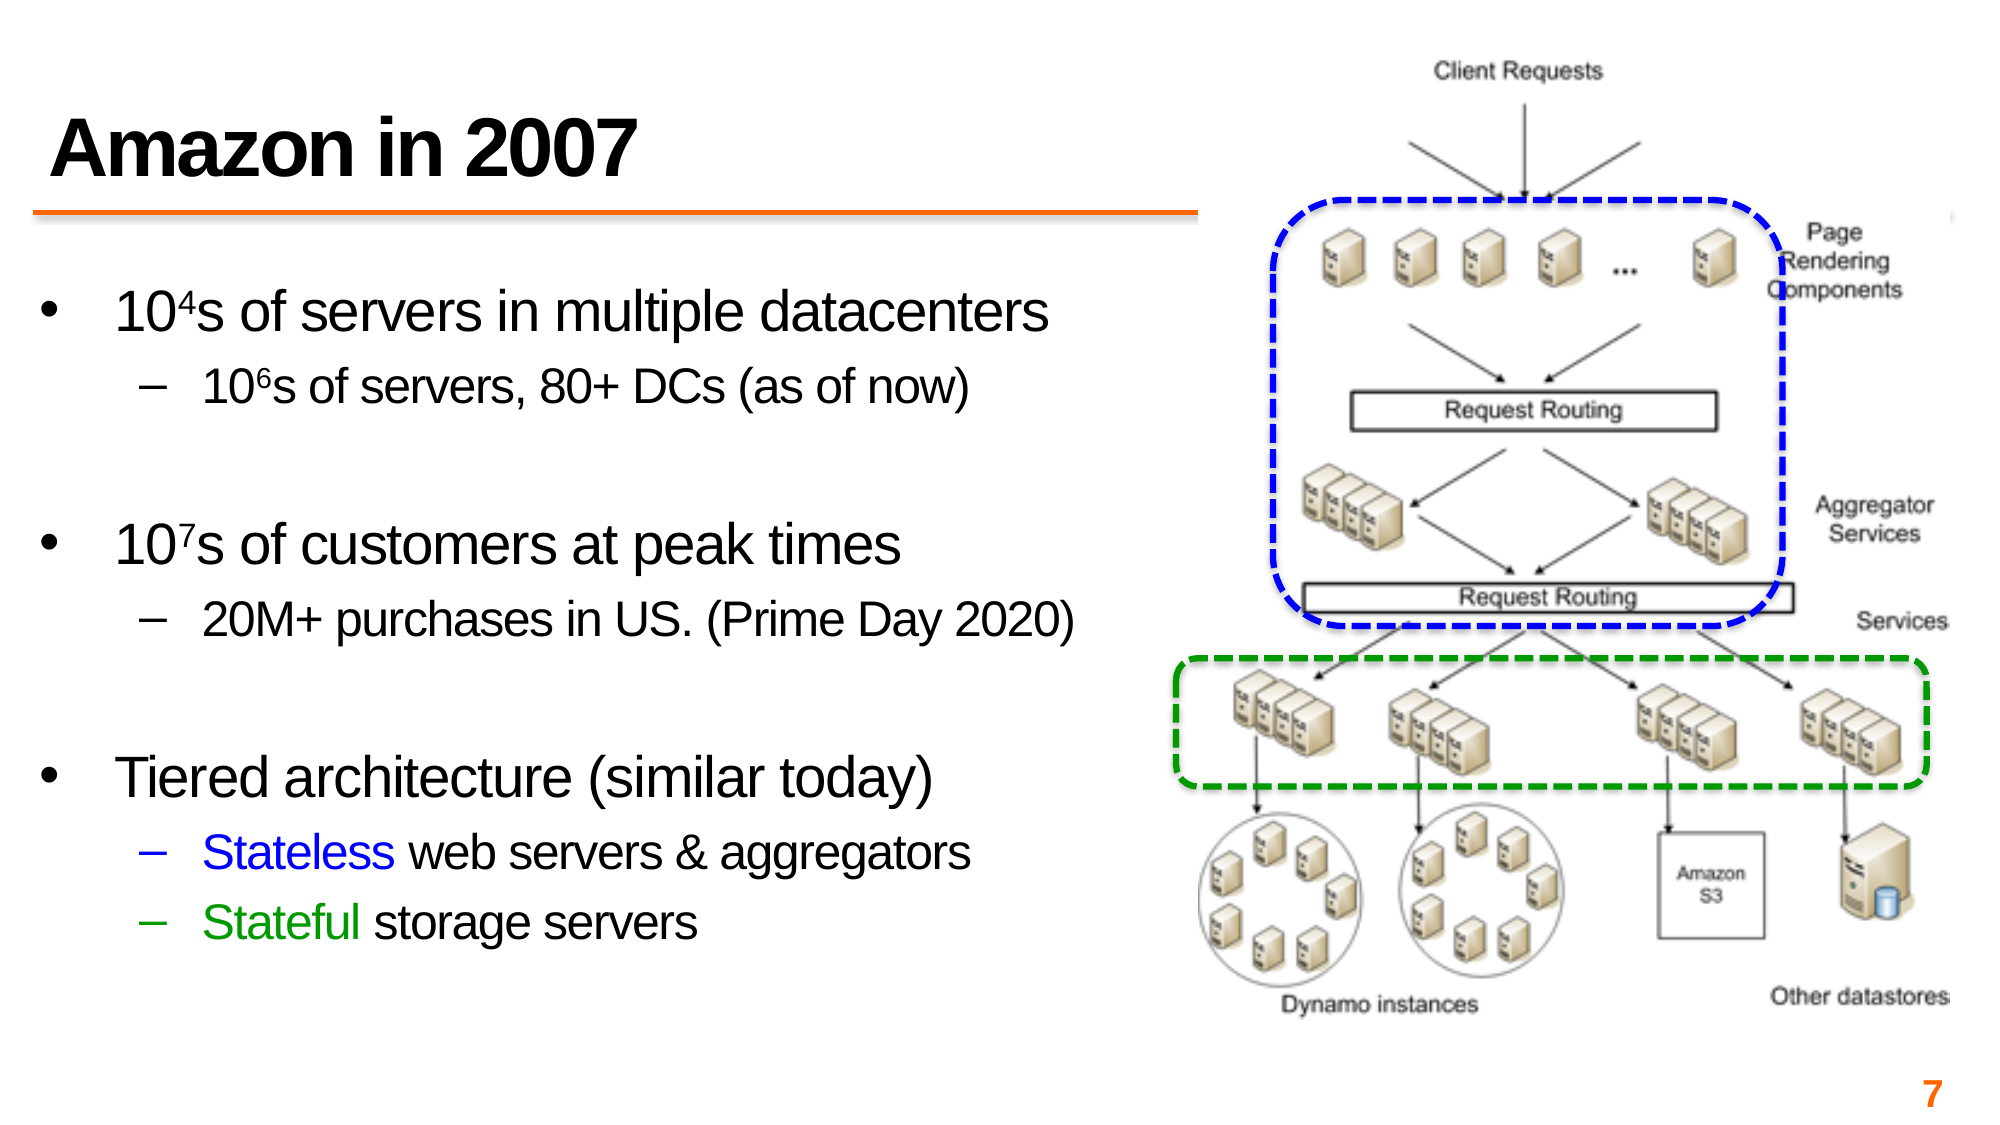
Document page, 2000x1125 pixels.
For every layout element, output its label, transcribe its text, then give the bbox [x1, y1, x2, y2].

slide_number 7 [1482, 1074, 1950, 1110]
list 104s of servers in multiple datacenters 106s of servers, 80+ DCs (as of now) 107s of customers at peak times 20M+ purchases in US. (Prime Day 2020) Tiered architecture (similar today) Stateless web servers & aggregators Stateful storage servers [33, 267, 1484, 1075]
picture [1198, 53, 1950, 1020]
text_box [1175, 657, 1193, 787]
title Amazon in 2007 [33, 24, 1950, 201]
